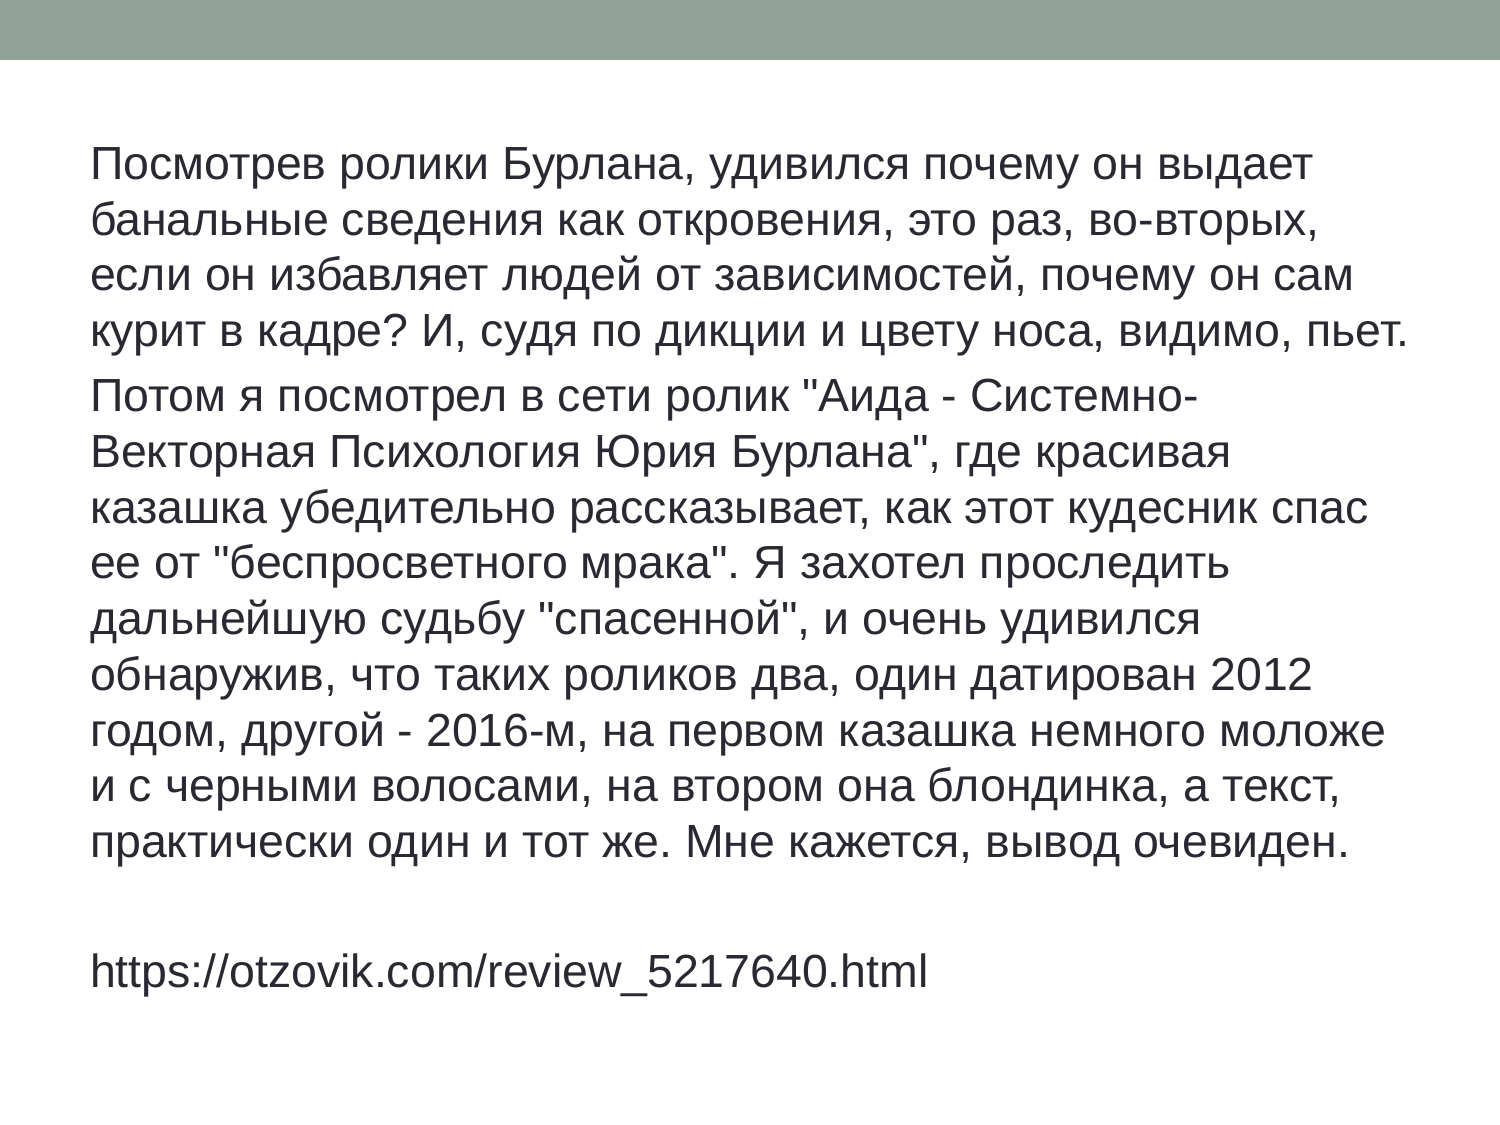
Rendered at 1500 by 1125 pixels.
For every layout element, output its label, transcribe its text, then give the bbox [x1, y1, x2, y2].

list Посмотрев ролики Бурлана, удивился почему он выдает банальные сведения как откровения, это раз, во-вторых, если он избавляет людей от зависимостей, почему он сам курит в кадре? И, судя по дикции и цвету носа, видимо, пьет. Потом я посмотрел в сети ролик "Аида - Системно-Векторная Психология Юрия Бурлана", где красивая казашка убедительно рассказывает, как этот кудесник спас ее от "беспросветного мрака". Я захотел проследить дальнейшую судьбу "спасенной", и очень удивился обнаружив, что таких роликов два, один датирован 2012 годом, другой - 2016-м, на первом казашка немного моложе и с черными волосами, на втором она блондинка, а текст, практически один и тот же. Мне кажется, вывод очевиден. https://otzovik.com/review_5217640.html [75, 125, 1436, 1063]
